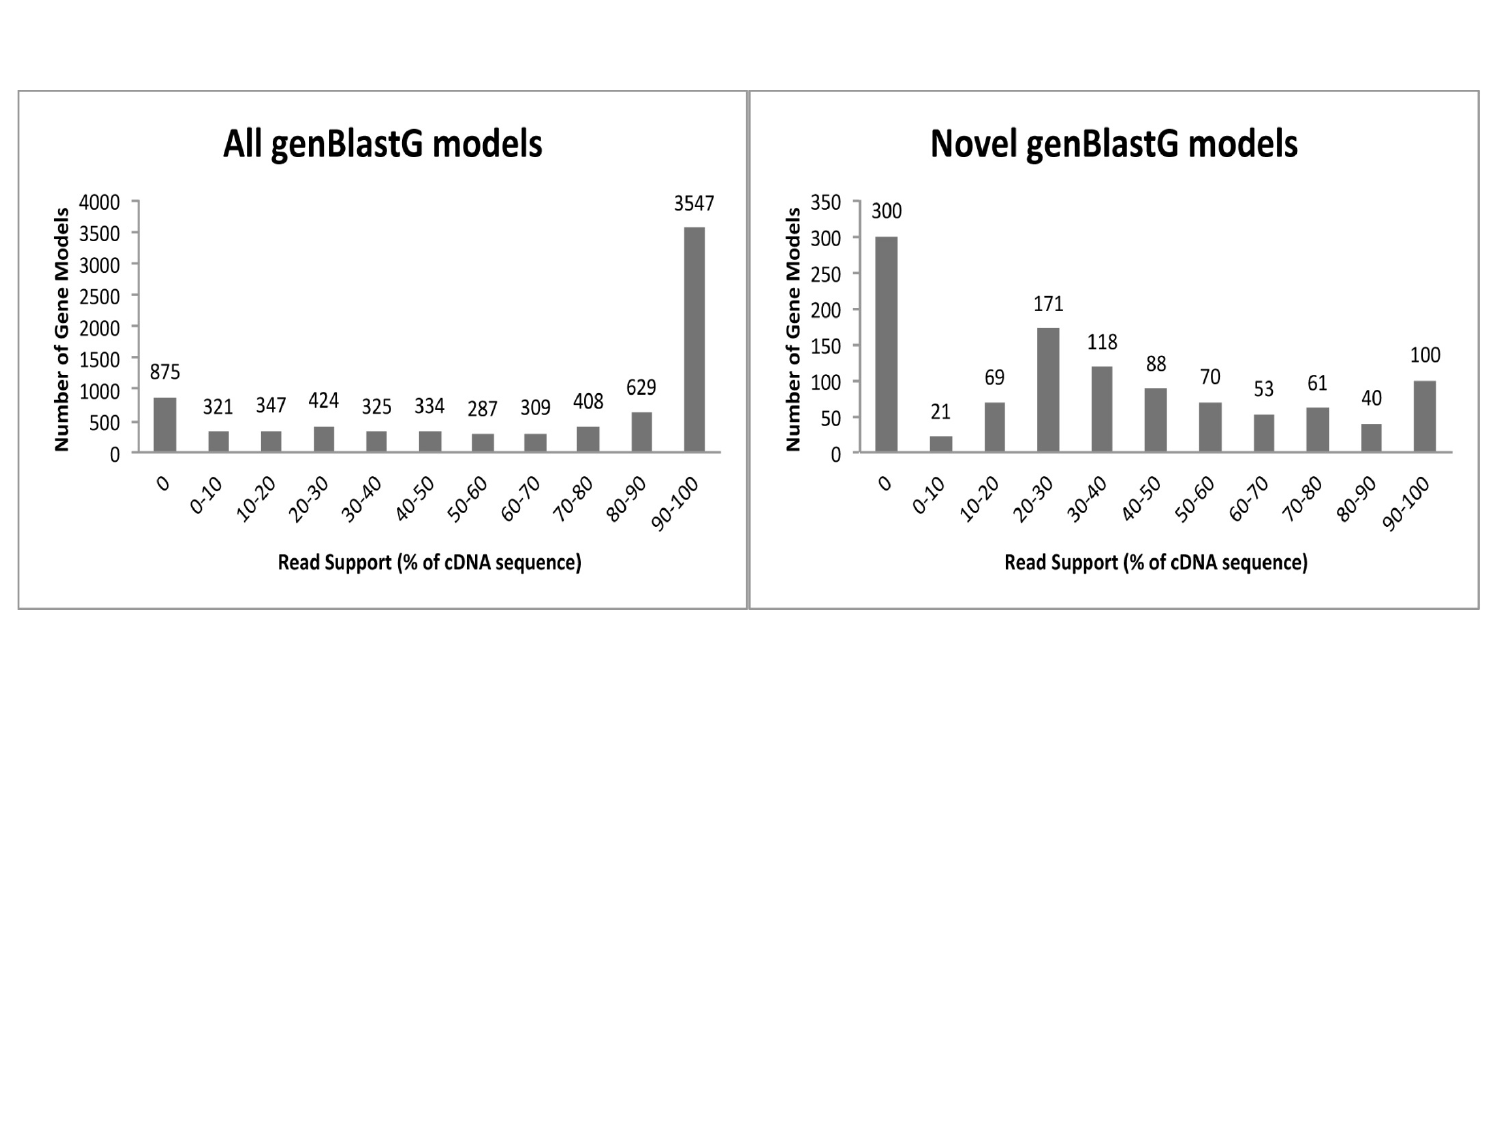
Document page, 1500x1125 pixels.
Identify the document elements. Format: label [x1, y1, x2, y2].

picture [17, 89, 1482, 610]
